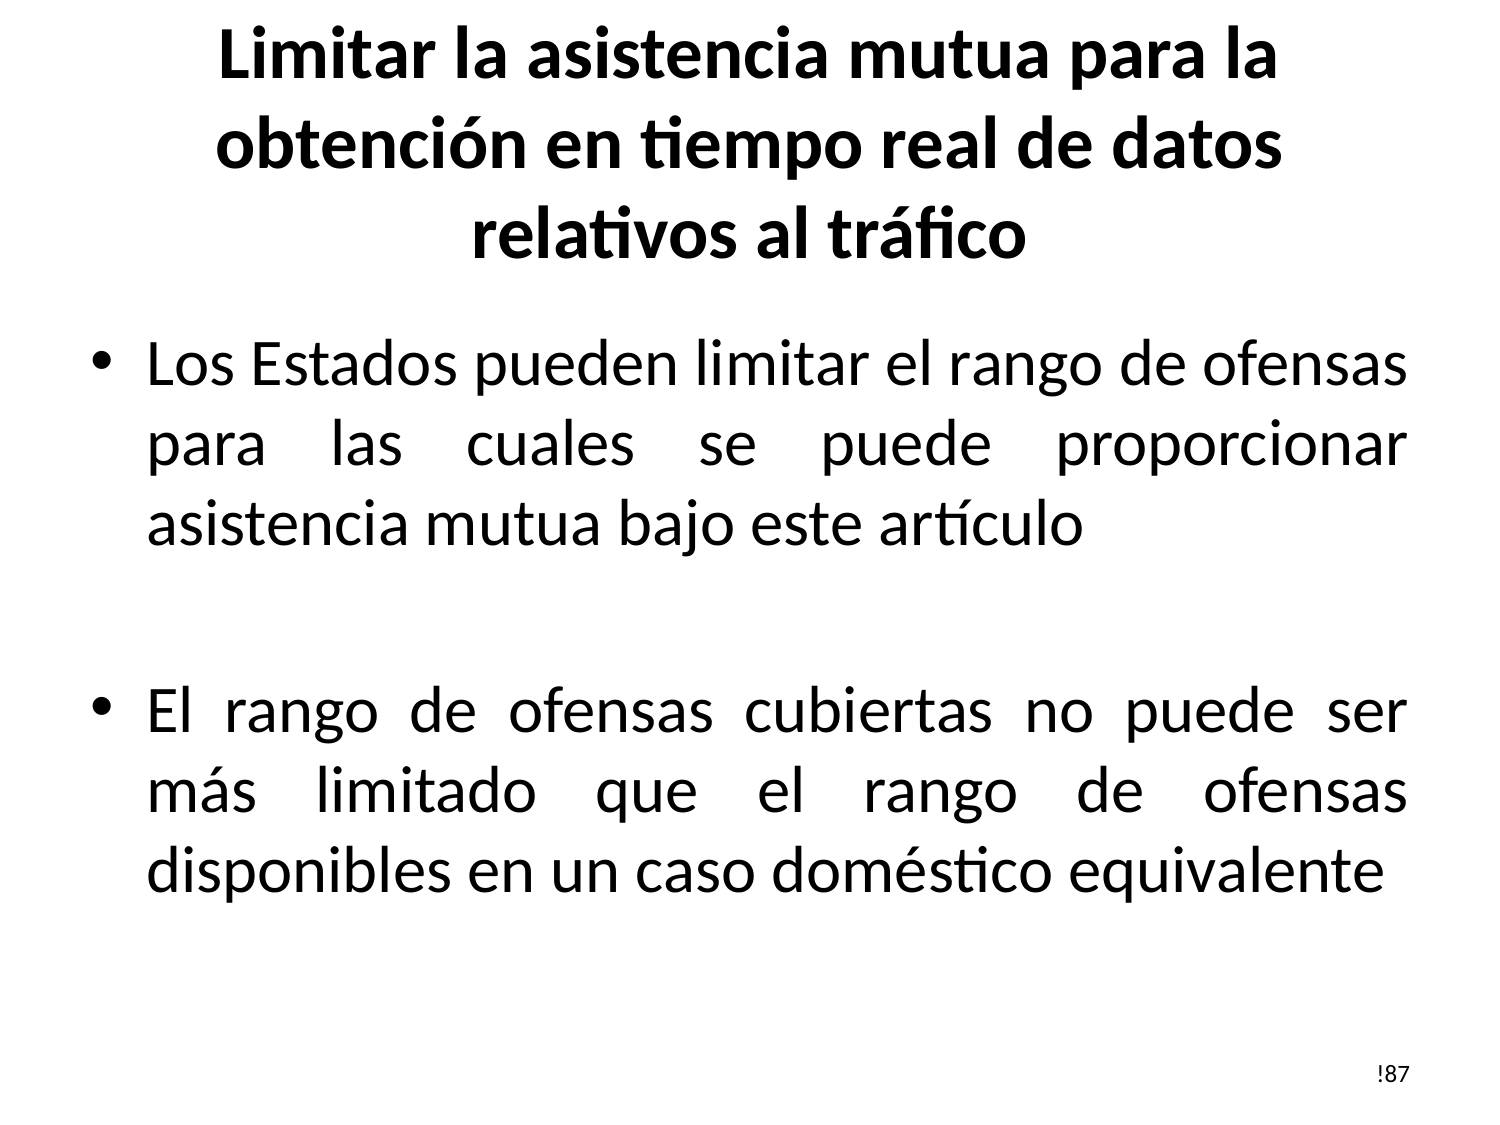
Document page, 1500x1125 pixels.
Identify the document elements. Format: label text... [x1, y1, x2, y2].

slide_number !87 [1074, 1042, 1425, 1103]
title Limitar la asistencia mutua para la obtención en tiempo real de datos relativos al tráfico [75, 45, 1425, 233]
list Los Estados pueden limitar el rango de ofensas para las cuales se puede proporcionar asistencia mutua bajo este artículo El rango de ofensas cubiertas no puede ser más limitado que el rango de ofensas disponibles en un caso doméstico equivalente [75, 311, 1425, 1005]
